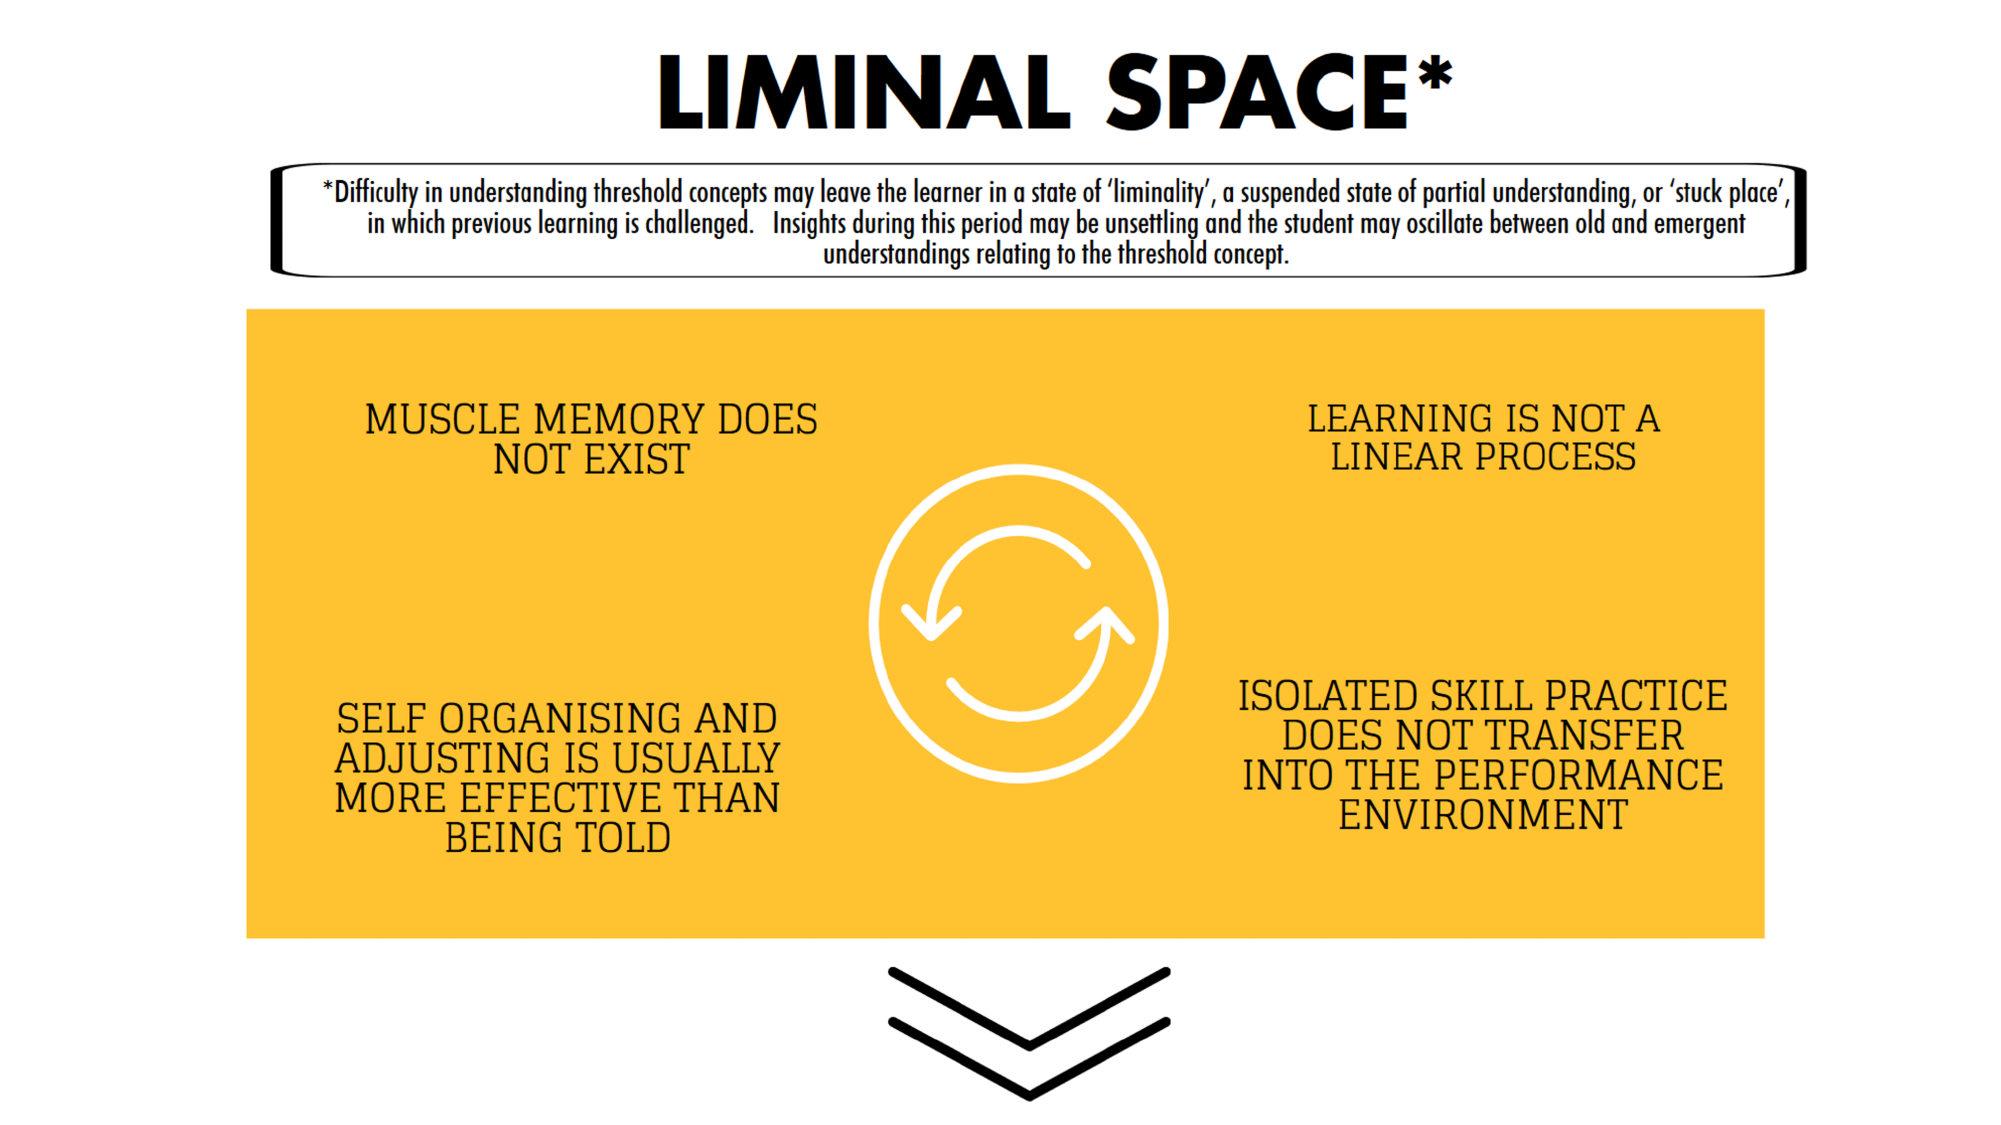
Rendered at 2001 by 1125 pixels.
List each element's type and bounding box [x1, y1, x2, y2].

picture [159, 0, 1906, 1121]
